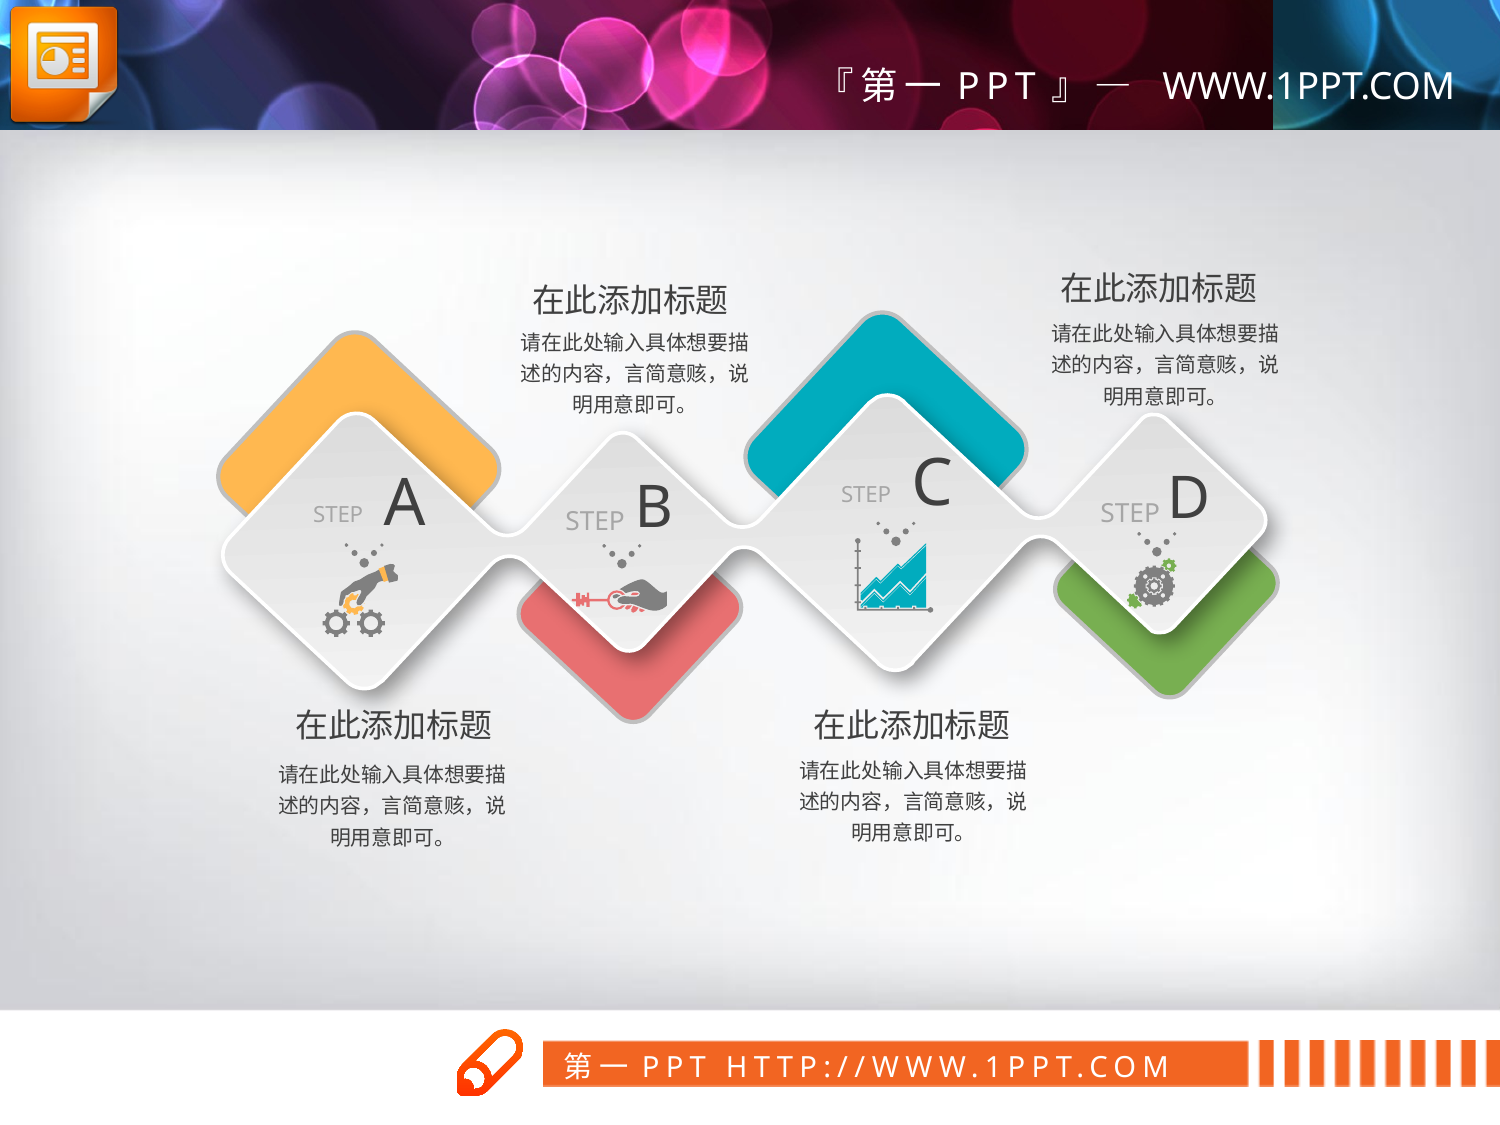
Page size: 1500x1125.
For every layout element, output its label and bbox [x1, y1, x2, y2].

text_box [281, 332, 437, 398]
text_box [584, 685, 678, 722]
text_box [222, 399, 1267, 676]
text_box [260, 697, 528, 858]
text_box [790, 312, 985, 398]
text_box [1147, 685, 1191, 698]
text_box [1018, 260, 1299, 418]
text_box [1271, 568, 1278, 599]
text_box [495, 272, 774, 426]
text_box [777, 697, 1049, 854]
picture [543, 1040, 1500, 1087]
picture [0, 0, 1500, 1012]
